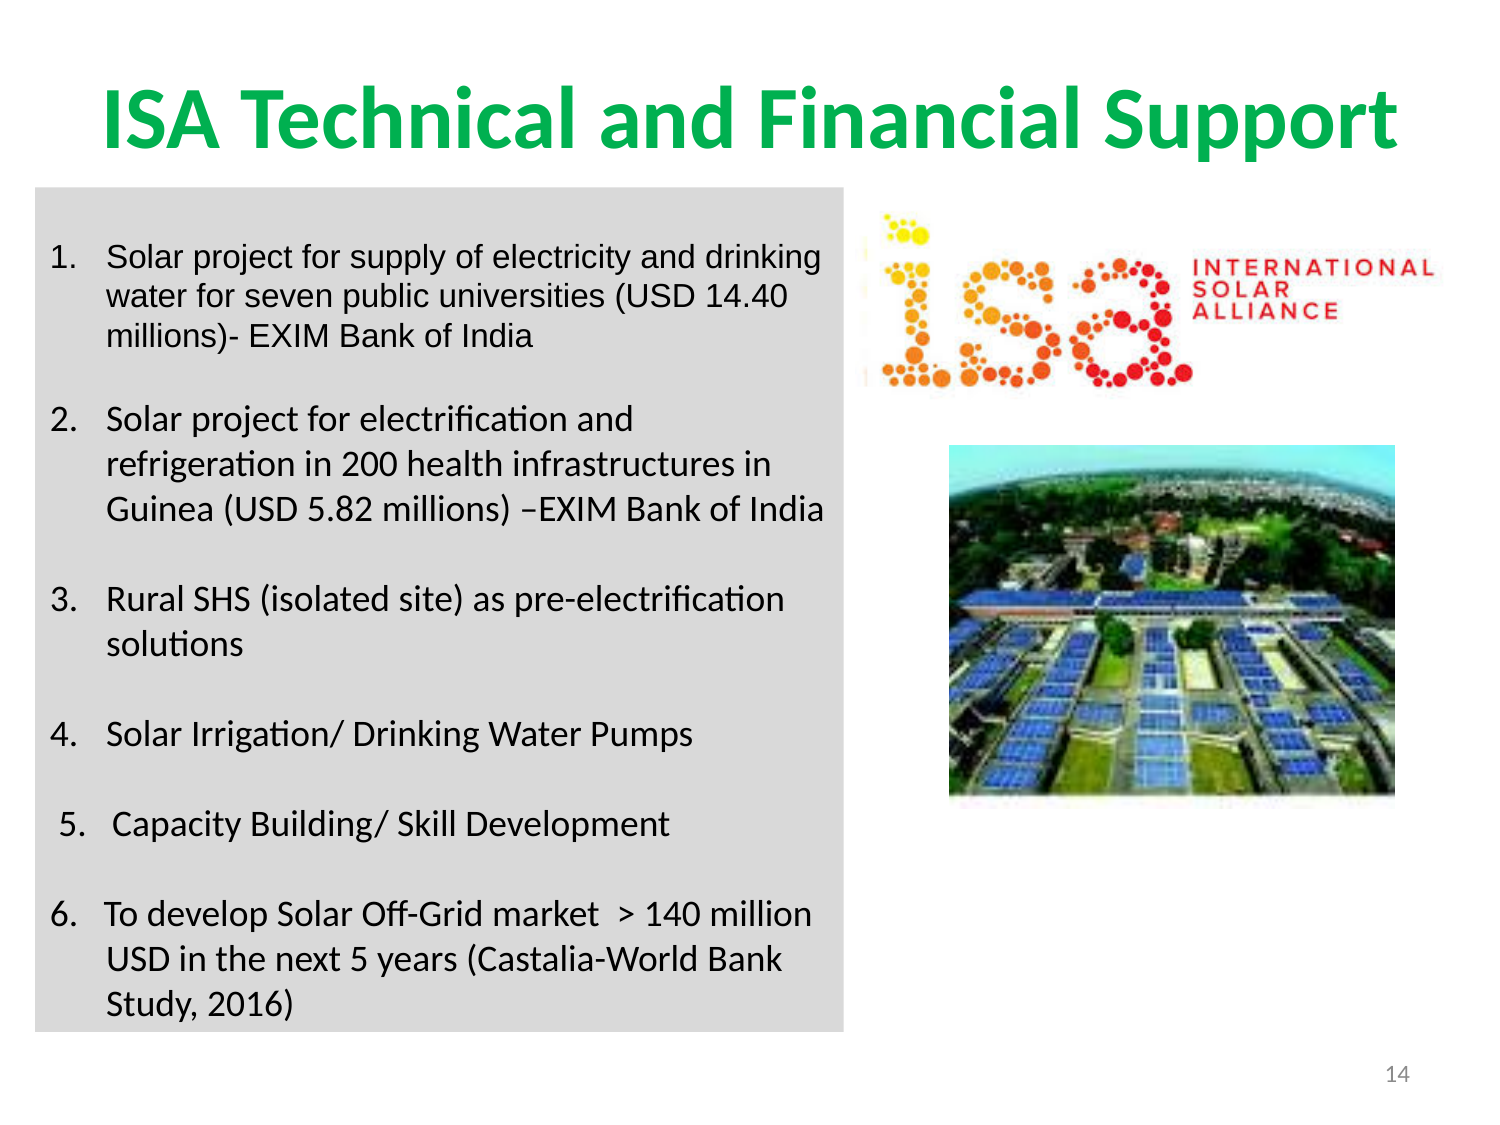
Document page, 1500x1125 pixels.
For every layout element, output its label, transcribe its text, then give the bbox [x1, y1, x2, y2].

text_box Solar project for supply of electricity and drinking water for seven public universities (USD 14.40 millions)- EXIM Bank of India Solar project for electrification and refrigeration in 200 health infrastructures in Guinea (USD 5.82 millions) –EXIM Bank of India Rural SHS (isolated site) as pre-electrification solutions Solar Irrigation/ Drinking Water Pumps 5. Capacity Building/ Skill Development 6. To develop Solar Off-Grid market > 140 million USD in the next 5 years (Castalia-World Bank Study, 2016) [35, 187, 844, 1032]
picture [948, 445, 1396, 809]
title ISA Technical and Financial Support [82, 0, 1421, 226]
picture [855, 198, 1456, 405]
slide_number 14 [1074, 1042, 1425, 1103]
